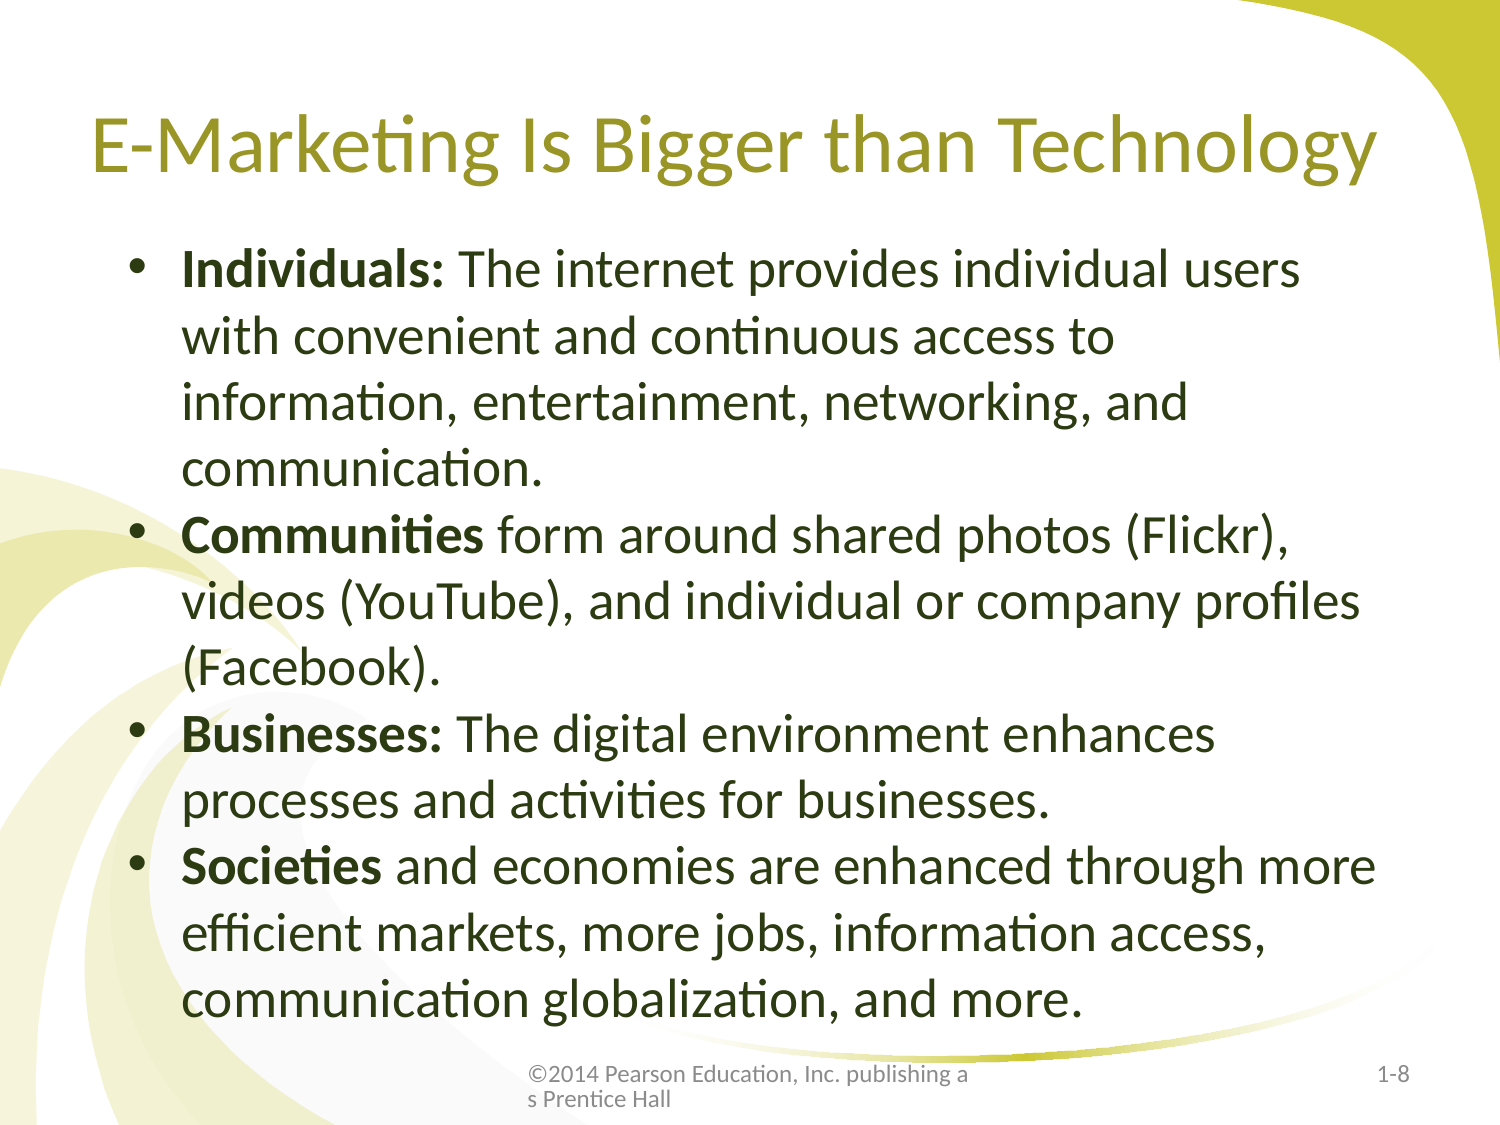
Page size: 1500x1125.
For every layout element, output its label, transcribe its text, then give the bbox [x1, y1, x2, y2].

slide_number 1-8 [1074, 1042, 1425, 1103]
footer ©2014 Pearson Education, Inc. publishing as Prentice Hall [512, 1042, 988, 1103]
list Individuals: The internet provides individual users with convenient and continuous access to information, entertainment, networking, and communication. Communities form around shared photos (Flickr), videos (YouTube), and individual or company profiles (Facebook). Businesses: The digital environment enhances processes and activities for businesses. Societies and economies are enhanced through more efficient markets, more jobs, information access, communication globalization, and more. [112, 224, 1400, 1038]
title E-Marketing Is Bigger than Technology [75, 45, 1425, 233]
